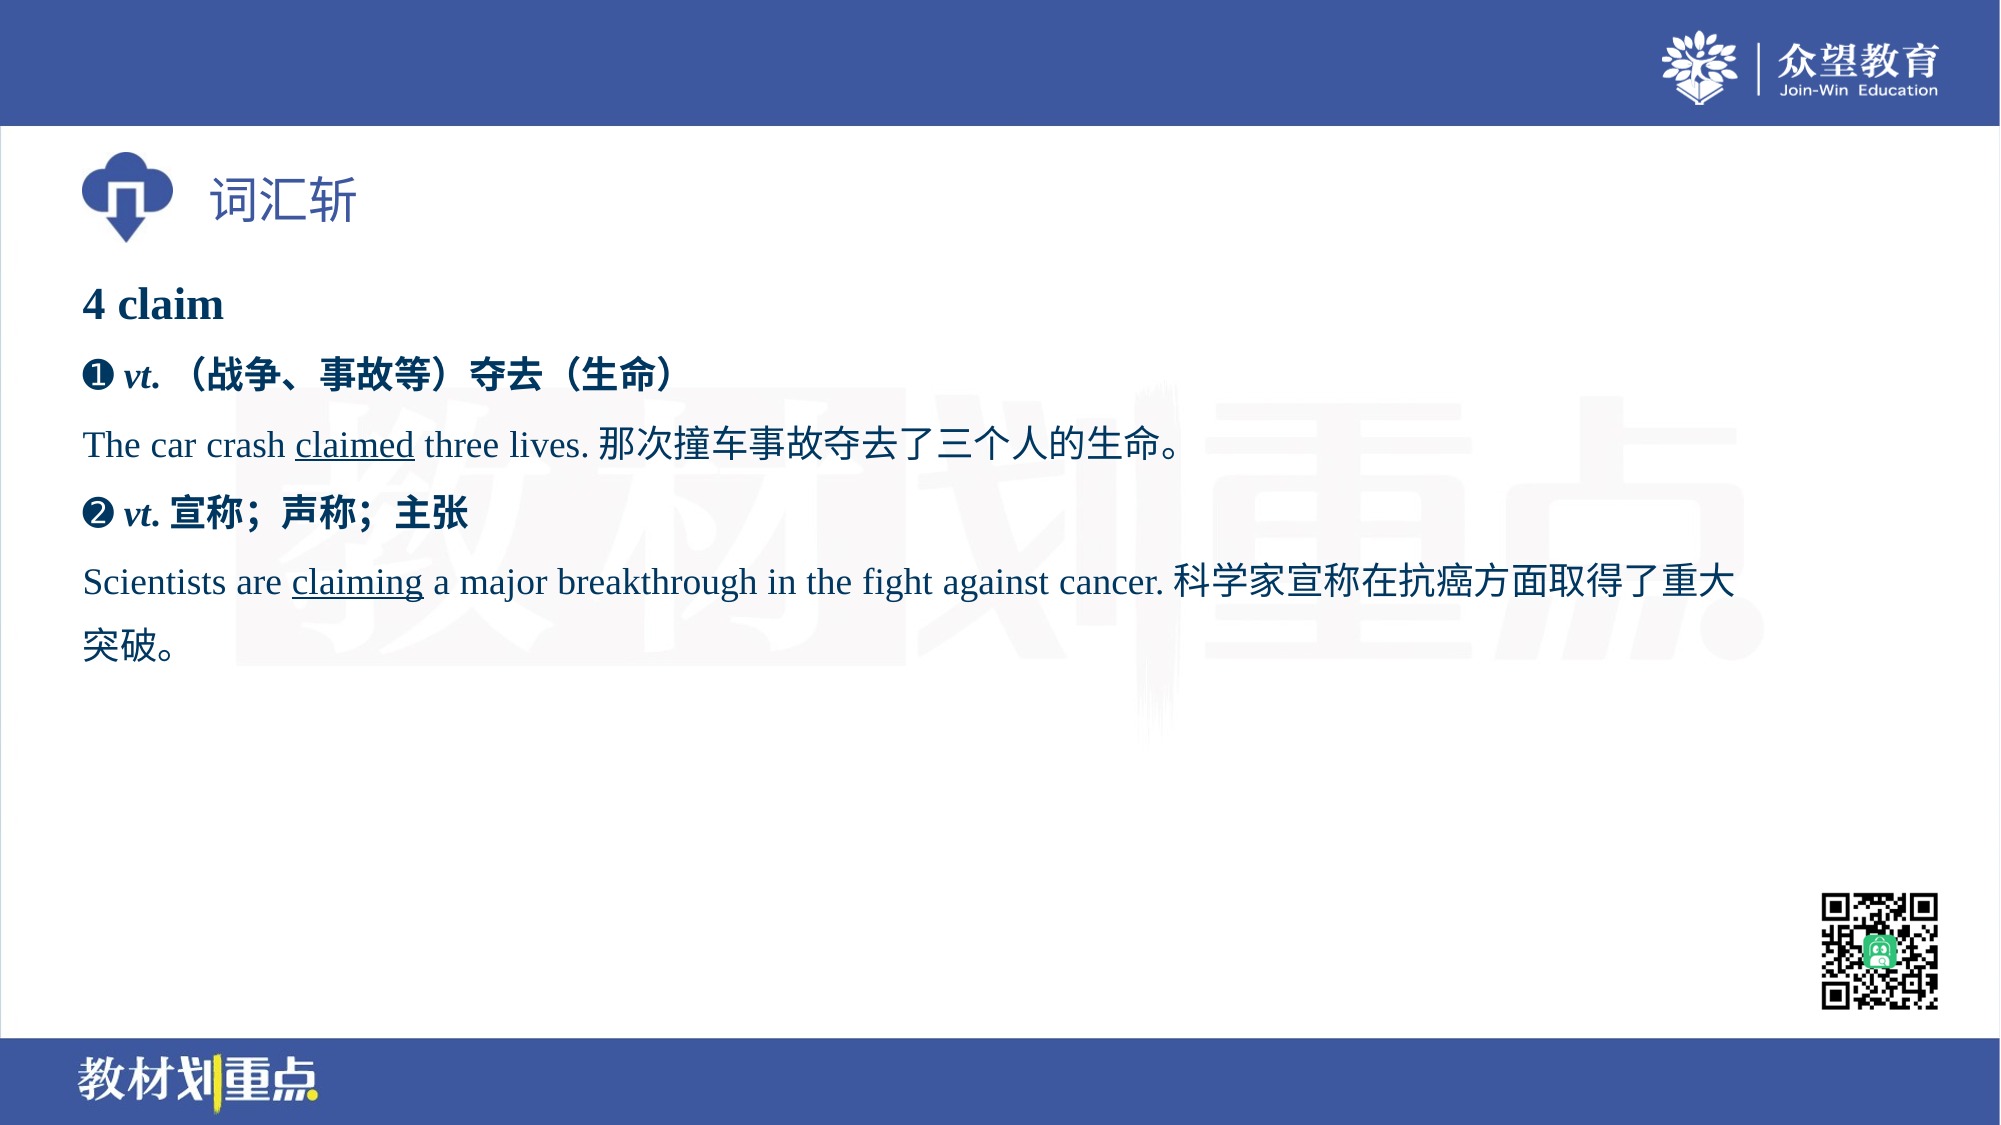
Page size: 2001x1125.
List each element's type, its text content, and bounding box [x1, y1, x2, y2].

picture [0, 0, 2000, 1125]
text_box 4 claim [82, 247, 1817, 327]
text_box ➊ vt.（战争、事故等）夺去（生命） The car crash claimed three lives.那次撞车事故夺去了三个人的生命。 ➋ vt.宣称；声称；主张 Scientists are claiming a major breakthrough in the fight against cancer.科学家宣称在抗癌方面取得了重大 突破。 [82, 327, 1817, 660]
